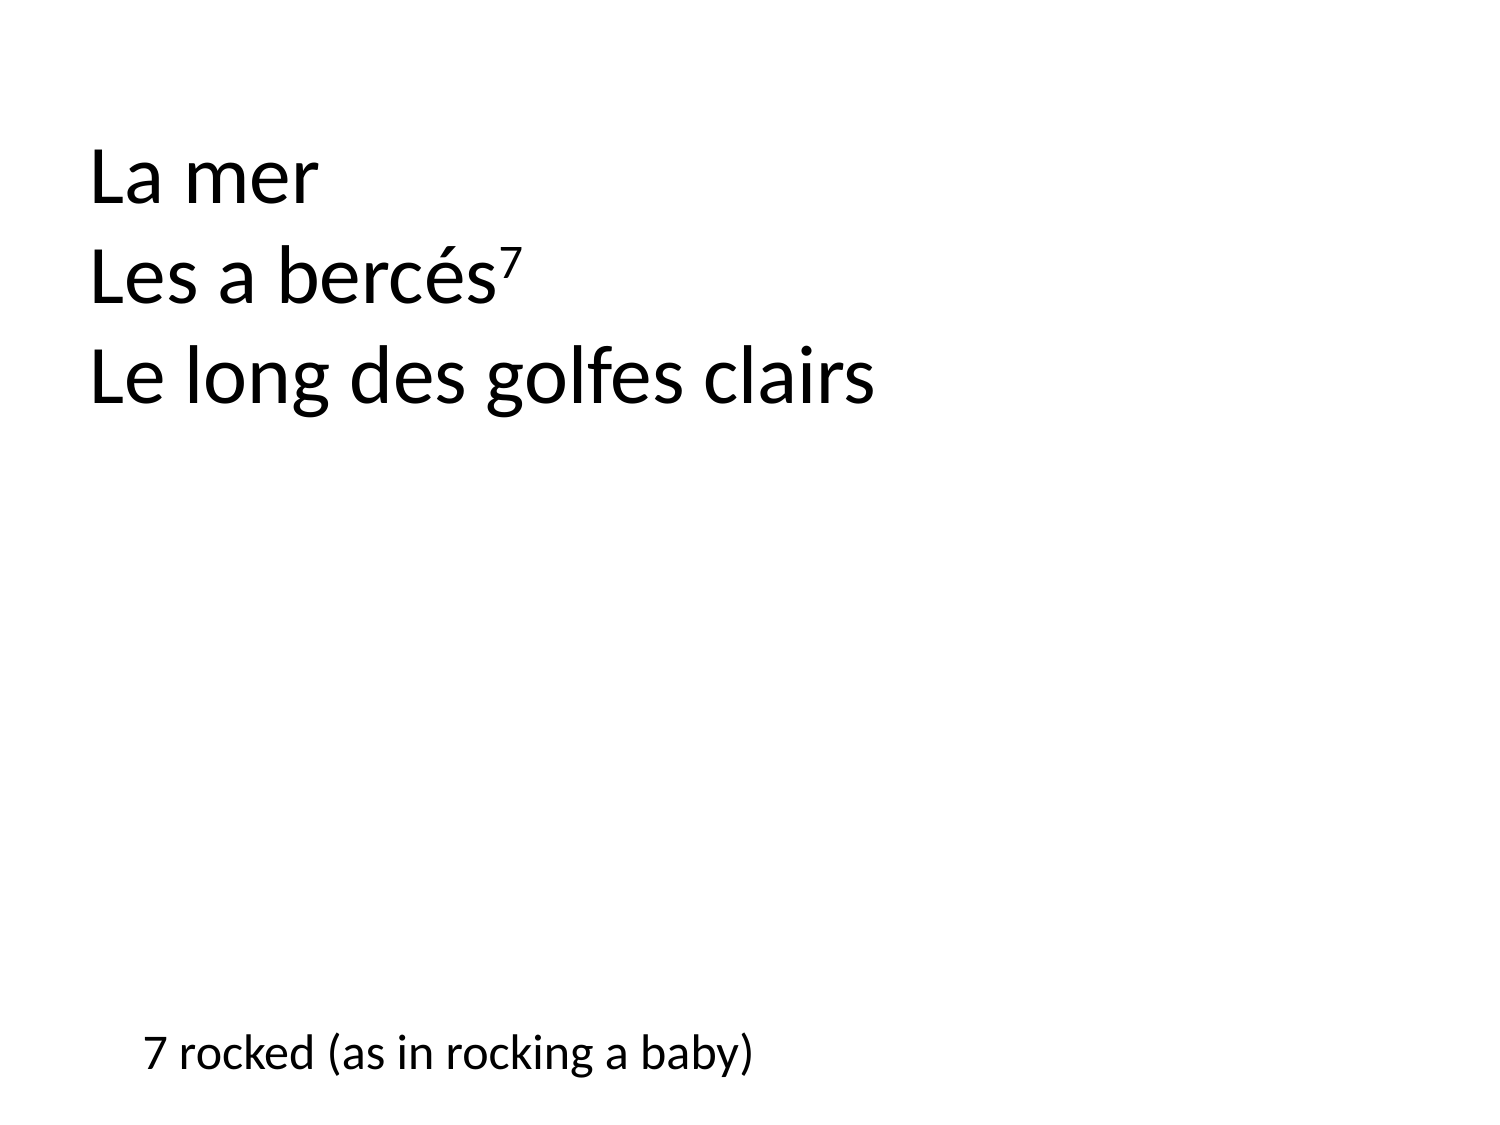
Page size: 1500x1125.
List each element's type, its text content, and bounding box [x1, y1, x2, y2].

text_box 7 rocked (as in rocking a baby) [127, 1012, 770, 1088]
text_box La mer Les a bercés7 Le long des golfes clairs [75, 112, 1388, 728]
